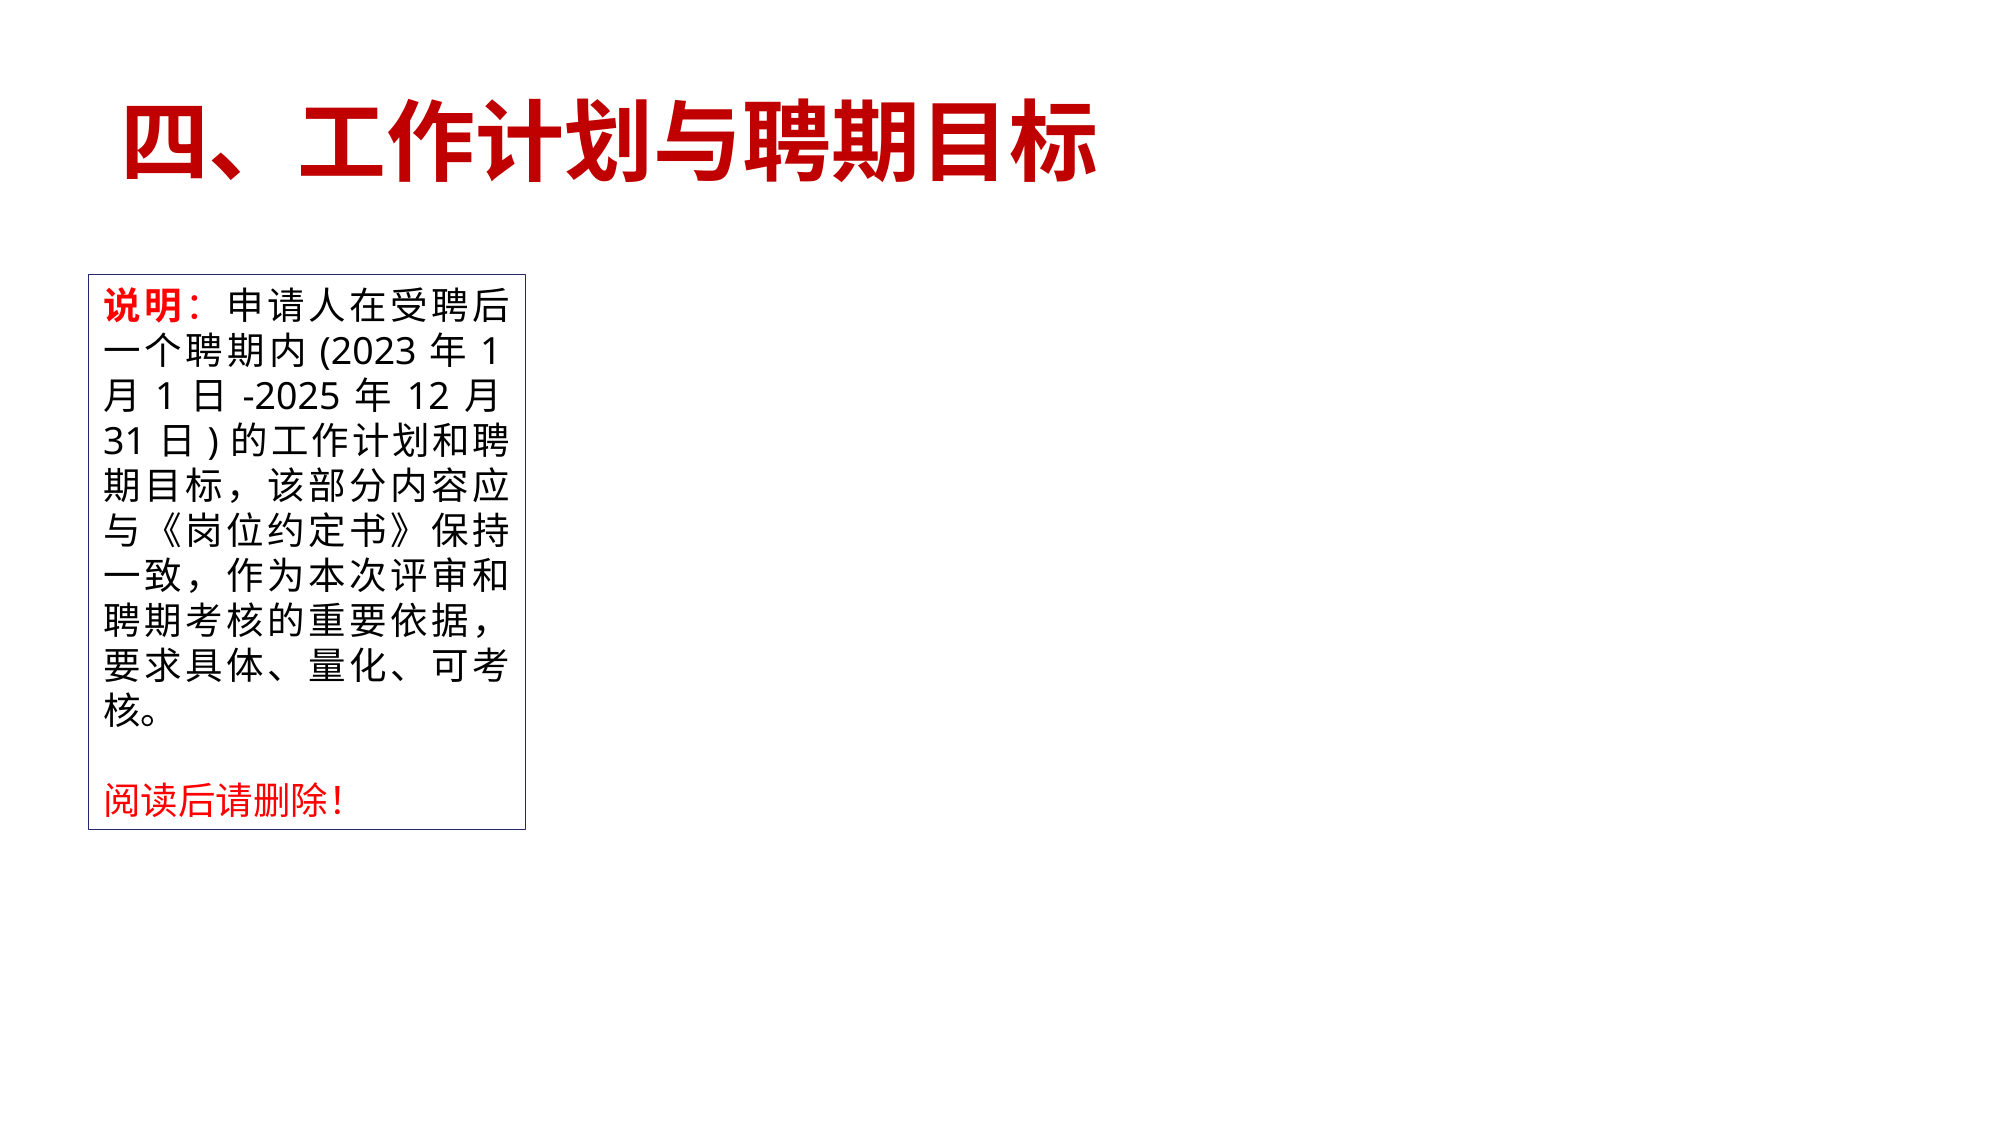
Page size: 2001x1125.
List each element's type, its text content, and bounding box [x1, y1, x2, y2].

text_box 说明：申请人在受聘后一个聘期内(2023年1月1日-2025年12月31日)的工作计划和聘期目标，该部分内容应与《岗位约定书》保持一致，作为本次评审和聘期考核的重要依据，要求具体、量化、可考核。 阅读后请删除！ [88, 274, 526, 830]
title 四、工作计划与聘期目标 [99, 44, 1901, 233]
